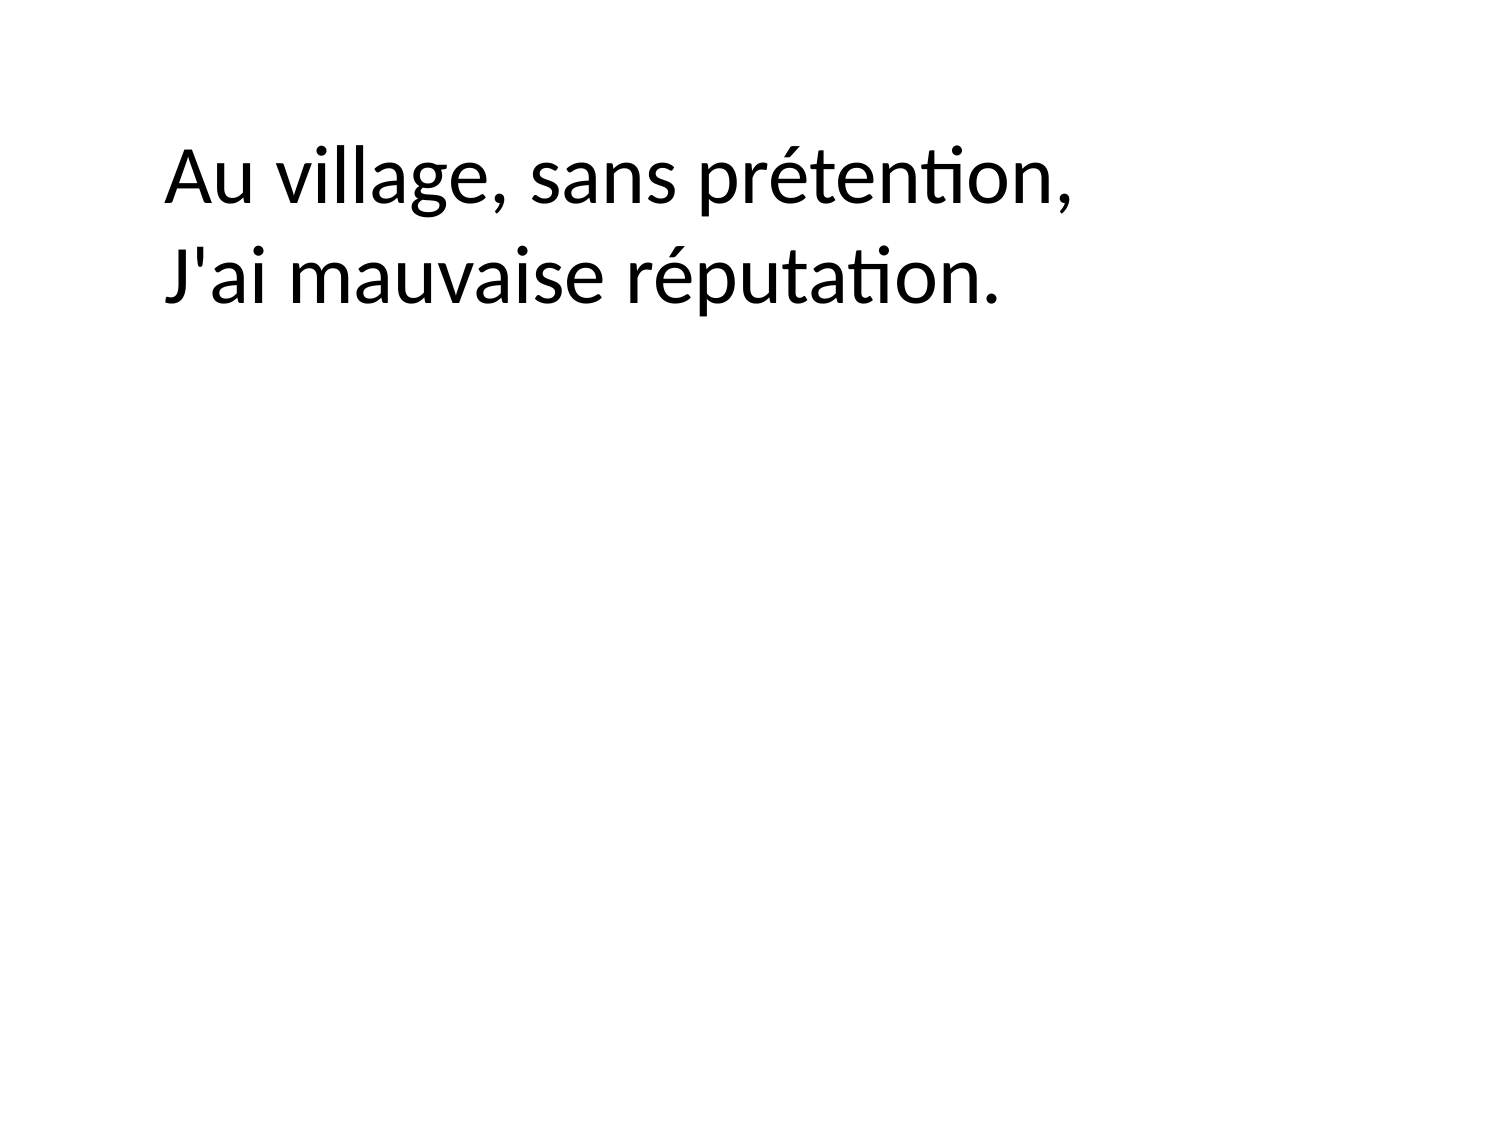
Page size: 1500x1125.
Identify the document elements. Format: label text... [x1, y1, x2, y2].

text_box Au village, sans prétention, J'ai mauvaise réputation. [149, 112, 1500, 428]
